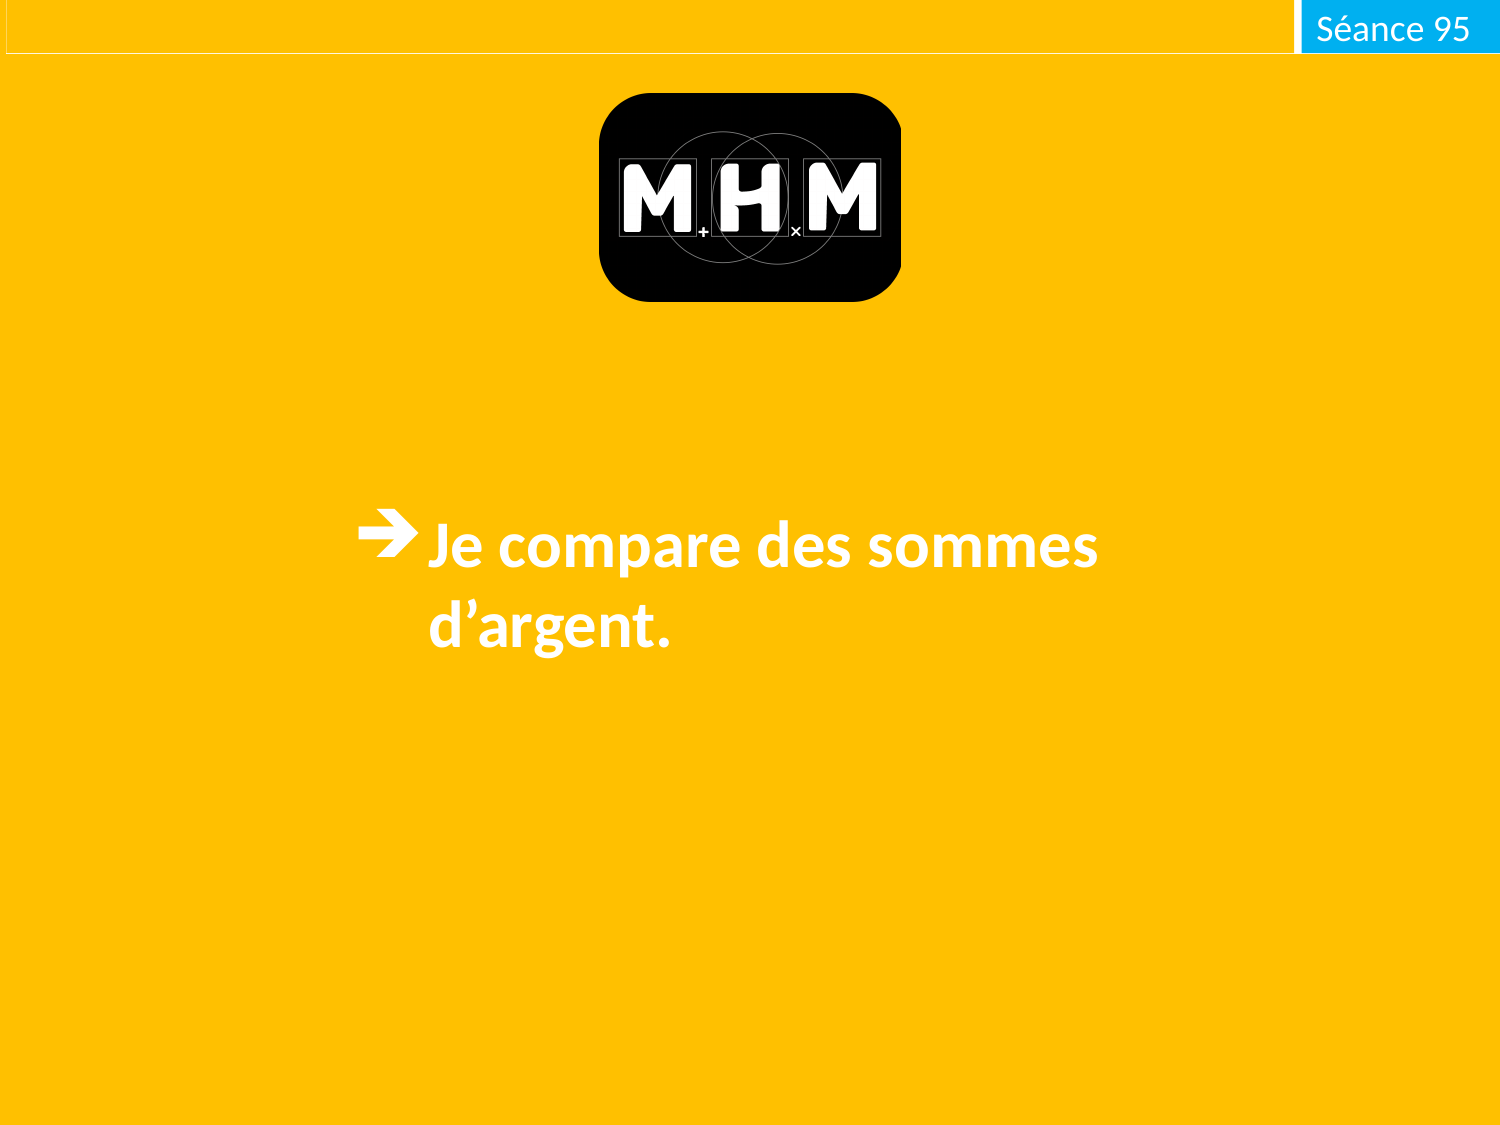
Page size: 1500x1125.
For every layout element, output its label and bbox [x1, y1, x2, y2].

text_box [0, 54, 1500, 1125]
